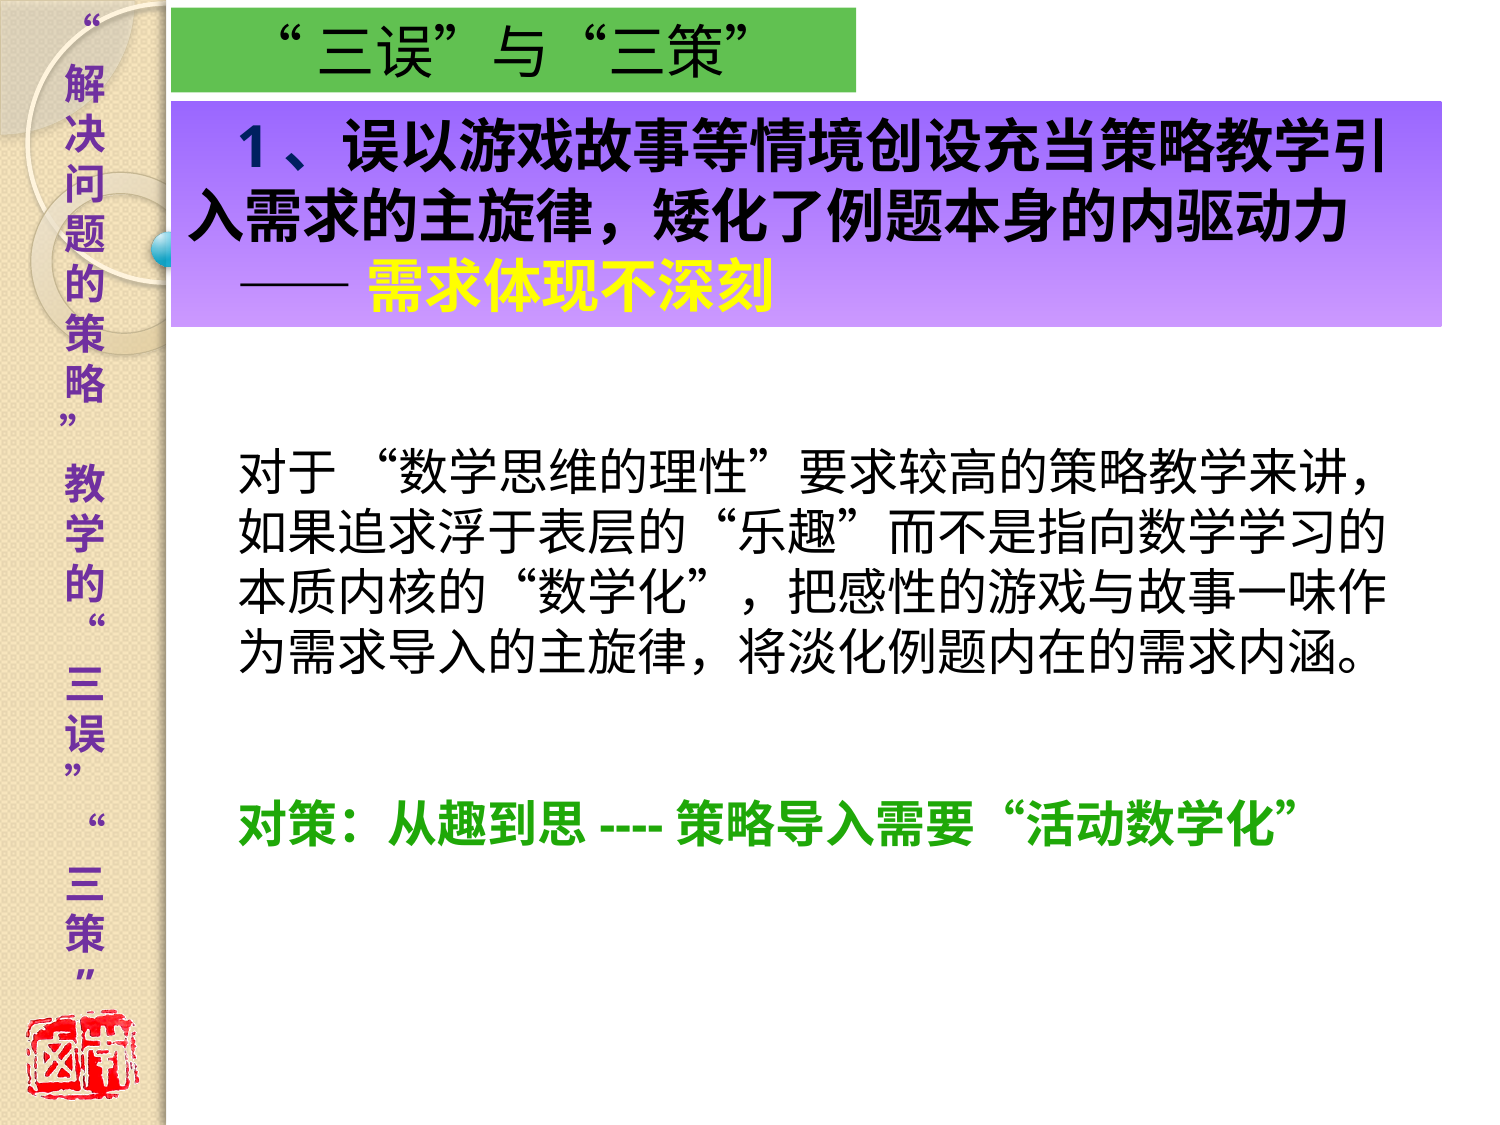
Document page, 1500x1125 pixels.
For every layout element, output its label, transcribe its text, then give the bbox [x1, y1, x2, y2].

picture [23, 1006, 142, 1102]
text_box “解决问题的策略 ”教学的“三误”“三策 ” [35, 0, 136, 1003]
text_box 1、误以游戏故事等情境创设充当策略教学引入需求的主旋律，矮化了例题本身的内驱动力 ——需求体现不深刻 [171, 101, 1442, 327]
text_box “三误”与“三策” [171, 7, 857, 93]
text_box 对于 “数学思维的理性”要求较高的策略教学来讲，如果追求浮于表层的“乐趣”而不是指向数学学习的本质内核的“数学化”，把感性的游戏与故事一味作为需求导入的主旋律，将淡化例题内在的需求内涵。 [222, 433, 1440, 689]
text_box 对策：从趣到思----策略导入需要“活动数学化” [222, 785, 1416, 860]
